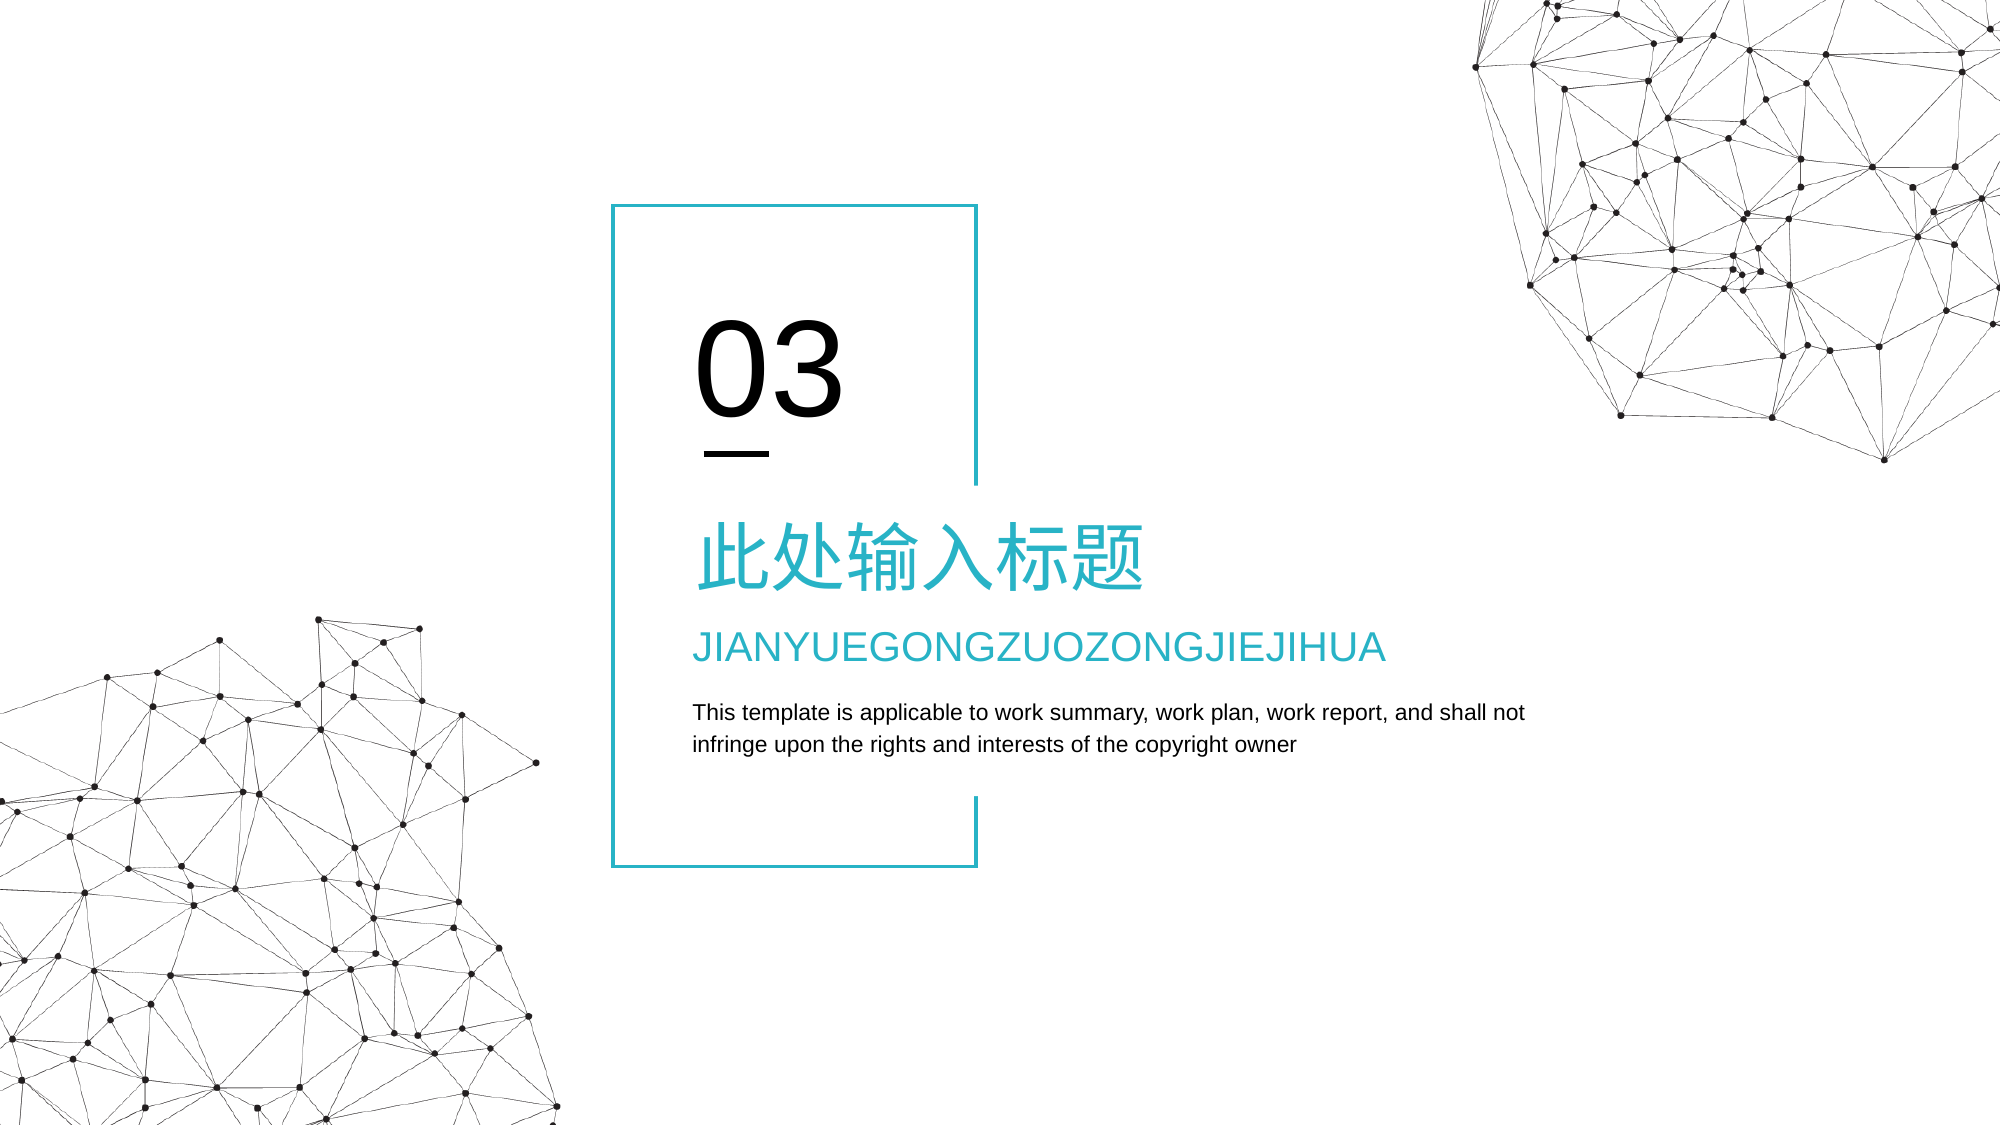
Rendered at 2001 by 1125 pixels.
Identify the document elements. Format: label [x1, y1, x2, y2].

text_box [613, 205, 1559, 867]
picture [0, 0, 2000, 1125]
